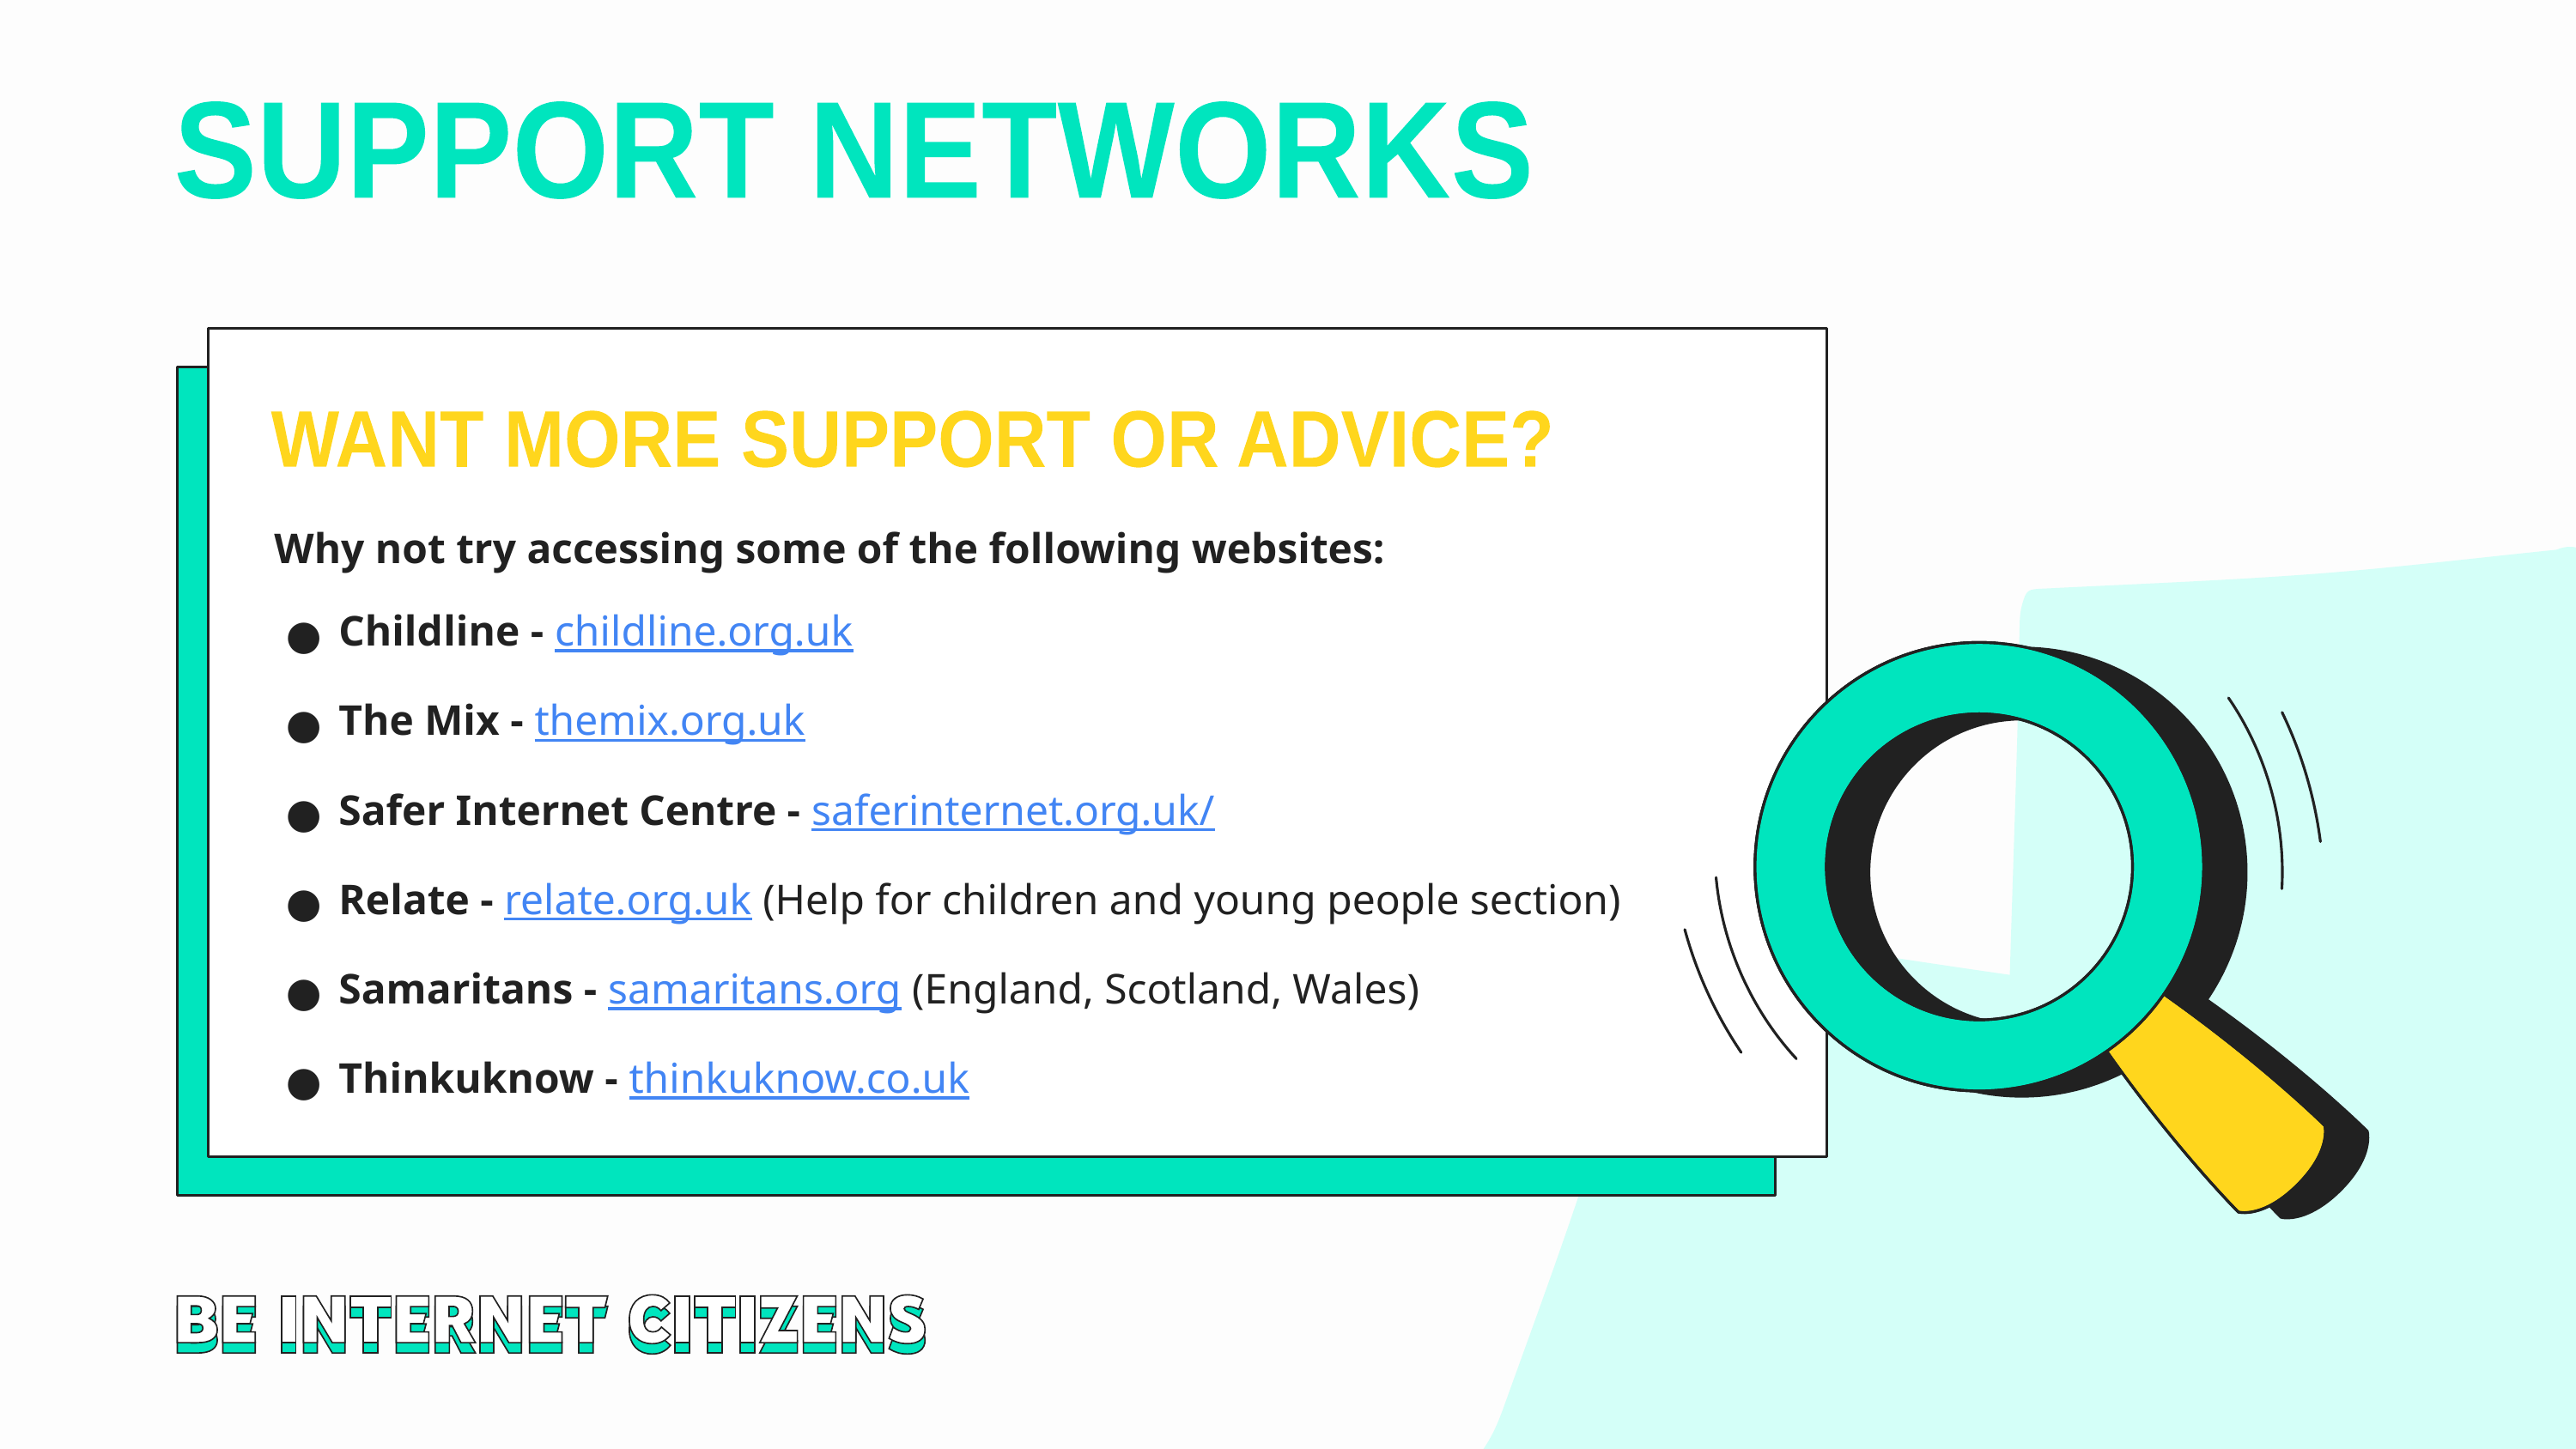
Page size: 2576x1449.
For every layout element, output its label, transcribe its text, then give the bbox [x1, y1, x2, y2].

text_box [177, 367, 1776, 1196]
text_box [2107, 994, 2326, 1212]
text_box [1826, 714, 2017, 1020]
text_box [1973, 1052, 2122, 1097]
text_box [208, 328, 1827, 1157]
text_box [2033, 648, 2368, 1218]
text_box [1483, 547, 2576, 1449]
text_box Why not try accessing some of the following websites: Childline - childline.org.uk The Mix - themix.org.uk Safer Internet Centre - saferinternet.org.uk/ Relate - relate.org.uk (Help for children and young people section) Samaritans - samaritans.org (England, Scotland, Wales) Thinkuknow - thinkuknow.co.uk [261, 504, 1689, 1121]
text_box [1754, 642, 2204, 1090]
